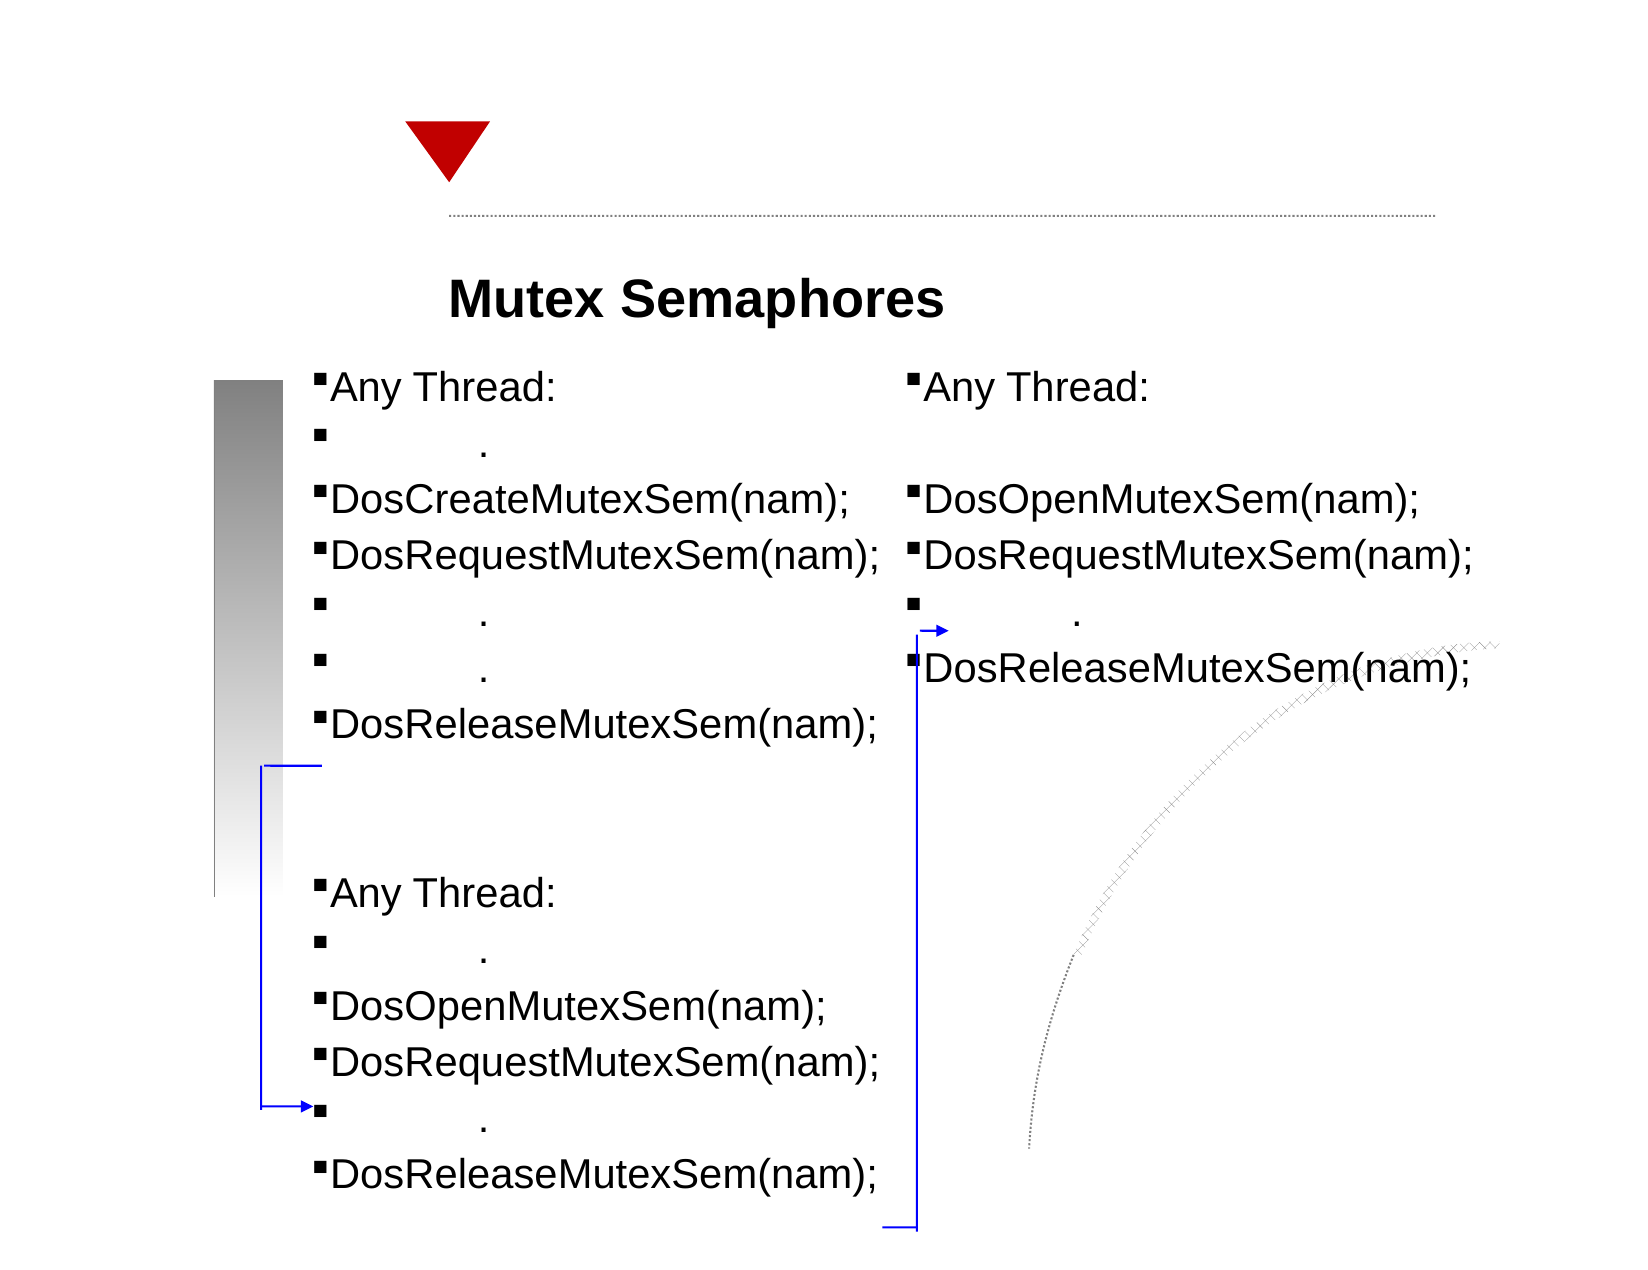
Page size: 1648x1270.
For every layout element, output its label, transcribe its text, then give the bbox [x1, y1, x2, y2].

text_box Mutex Semaphores [448, 263, 1439, 329]
text_box Any Thread: DosOpenMutexSem(nam); DosRequestMutexSem(nam); . DosReleaseMutexSem(nam); [904, 359, 1476, 748]
text_box Any Thread: . DosCreateMutexSem(nam); DosRequestMutexSem(nam); . . DosReleaseMutexSem(nam); Any Thread: . DosOpenMutexSem(nam); DosRequestMutexSem(nam); . DosReleaseMutexSem(nam); [310, 359, 883, 1270]
text_box [261, 1100, 314, 1113]
text_box [919, 624, 949, 637]
